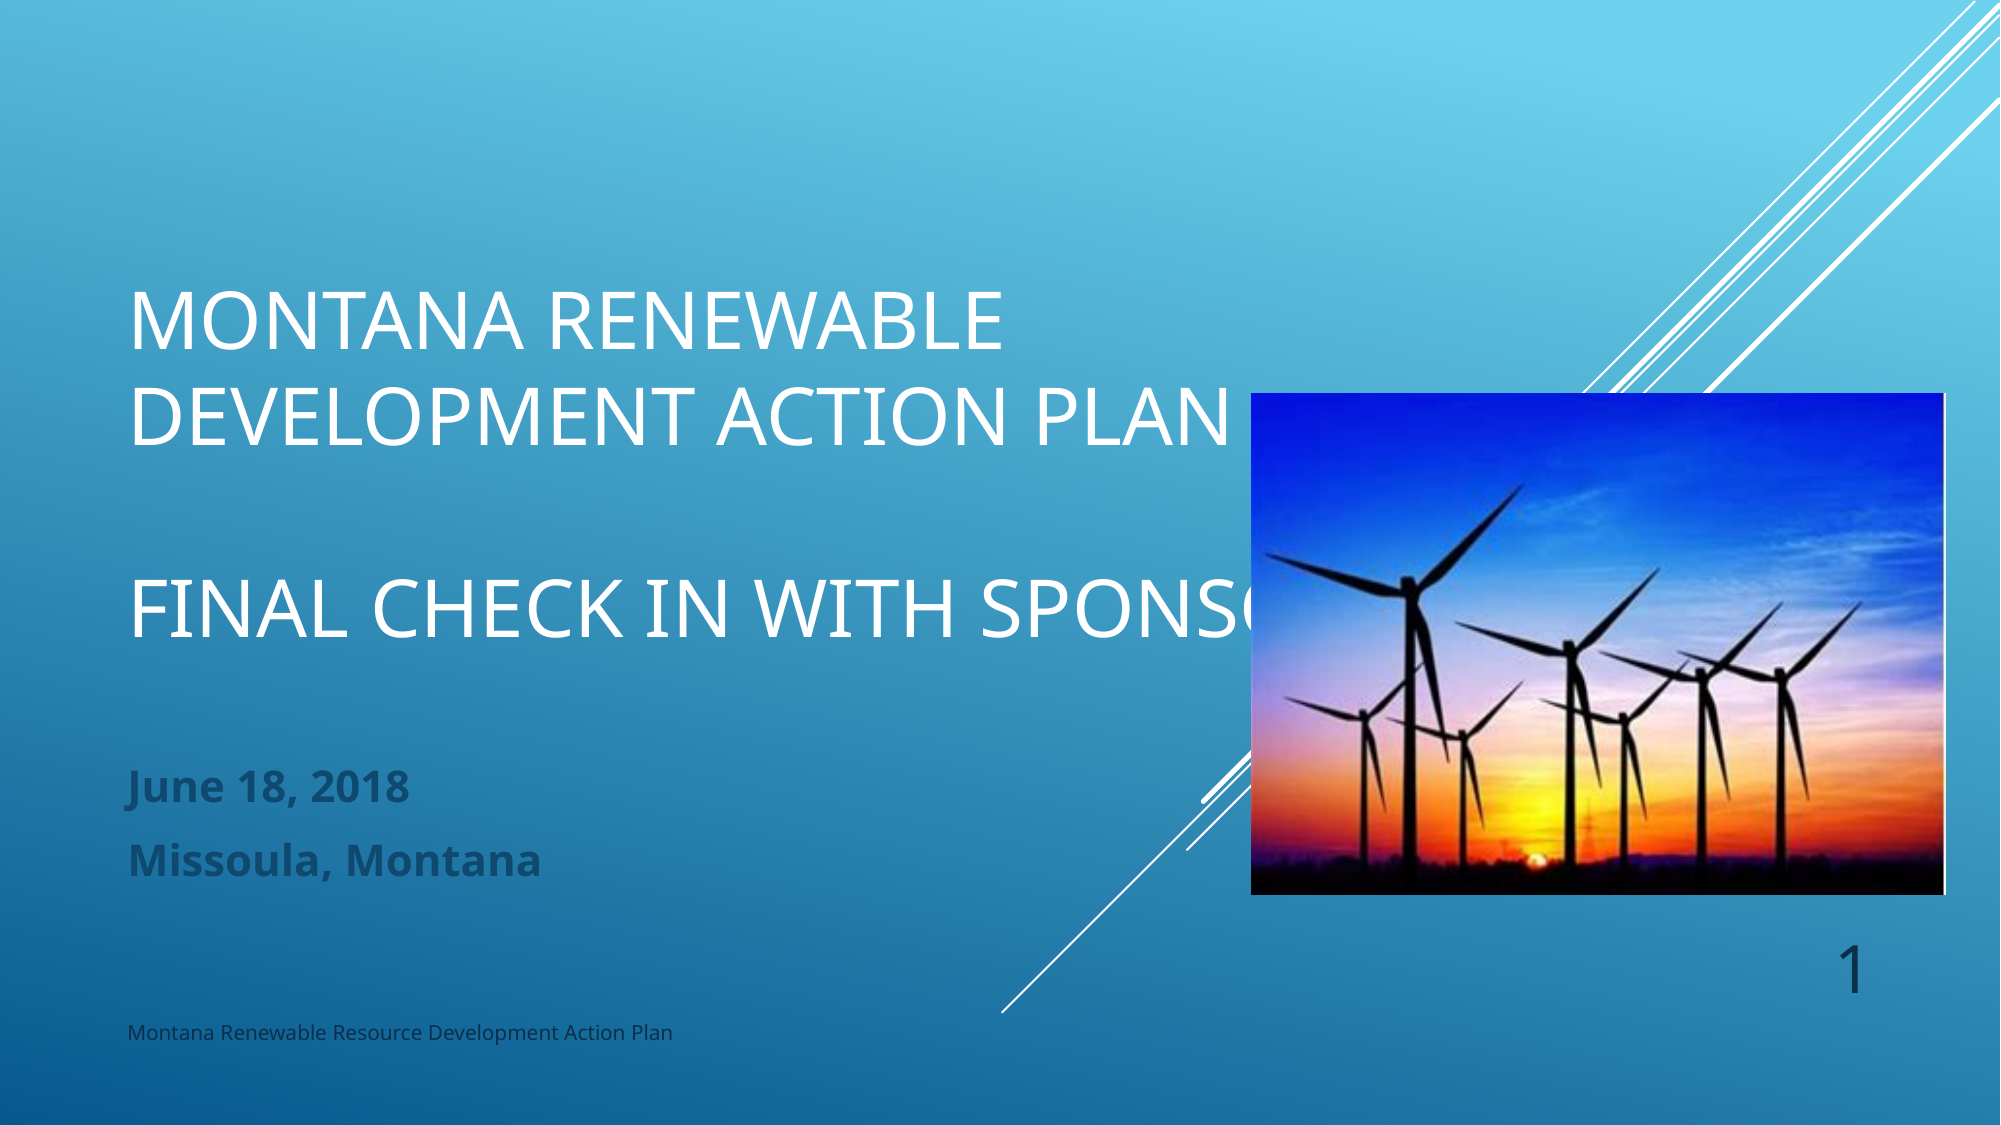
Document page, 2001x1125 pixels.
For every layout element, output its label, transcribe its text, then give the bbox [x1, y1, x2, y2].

subtitle June 18, 2018 Missoula, Montana [112, 751, 1910, 1052]
footer Montana Renewable Resource Development Action Plan [112, 1012, 1350, 1073]
slide_number 1 [1700, 915, 1888, 1025]
title Montana renewable development action plan final Check In with Sponsors [112, 173, 1425, 661]
picture [1250, 393, 1946, 895]
